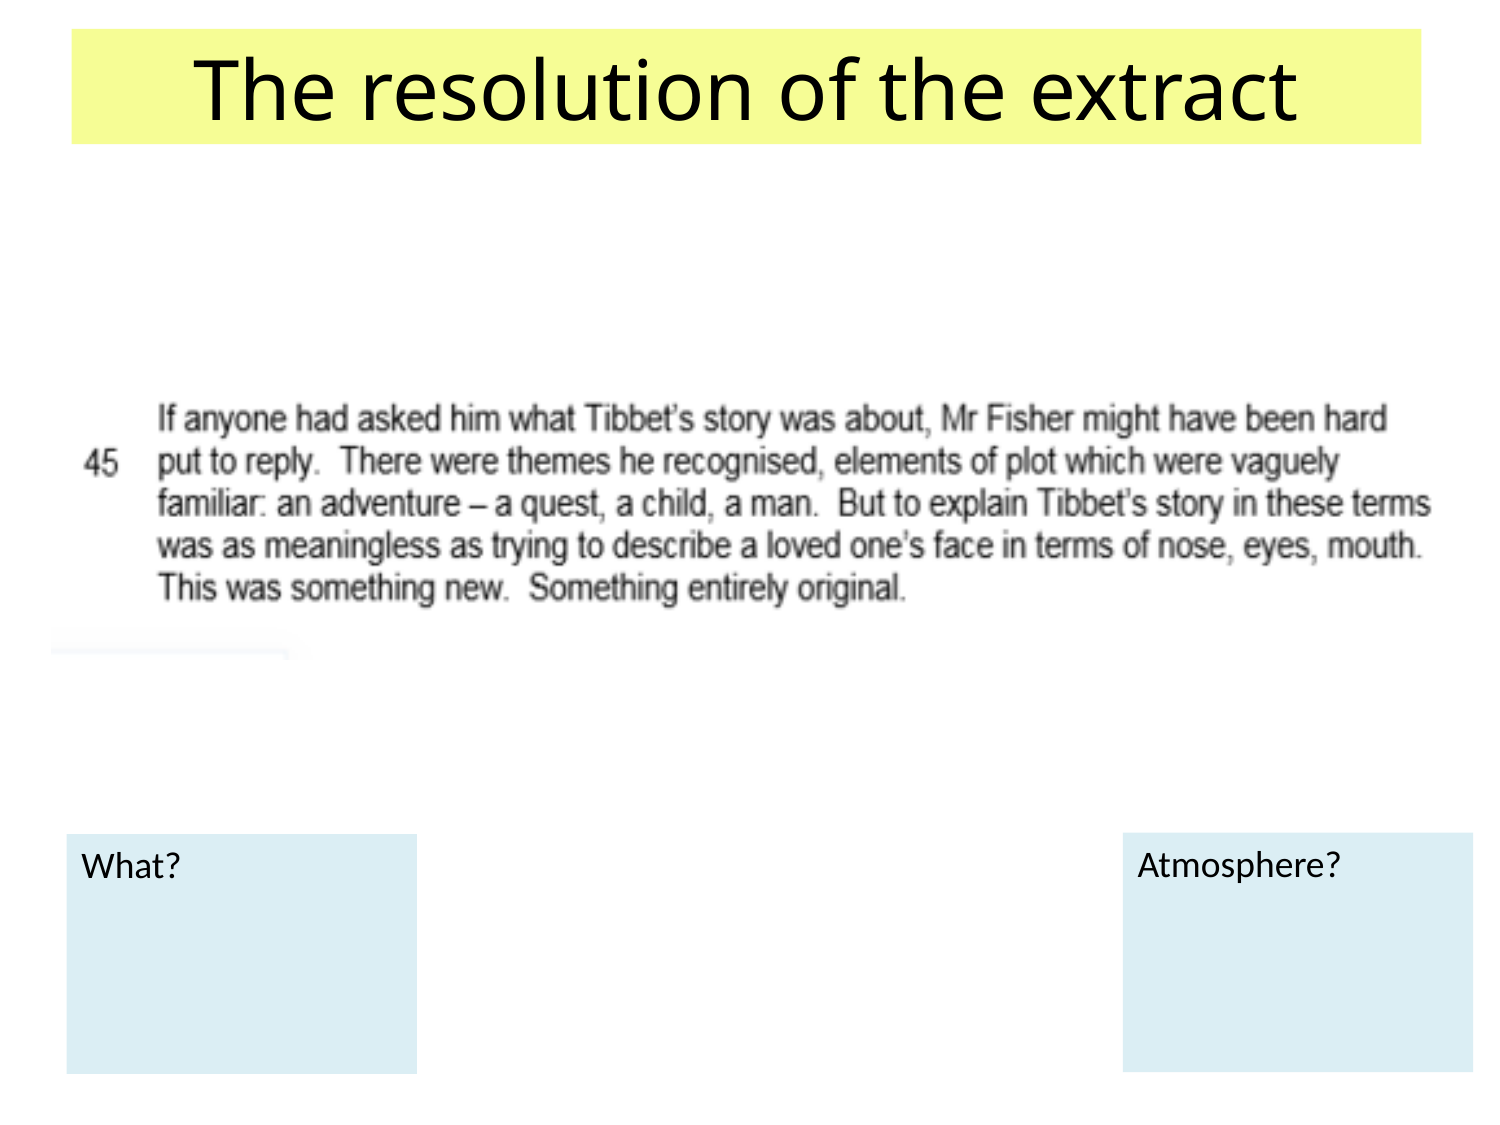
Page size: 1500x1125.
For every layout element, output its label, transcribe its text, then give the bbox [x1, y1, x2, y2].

text_box Atmosphere? [1122, 832, 1474, 1073]
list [51, 361, 1500, 660]
text_box What? [66, 834, 417, 1074]
text_box The resolution of the extract [71, 28, 1422, 145]
